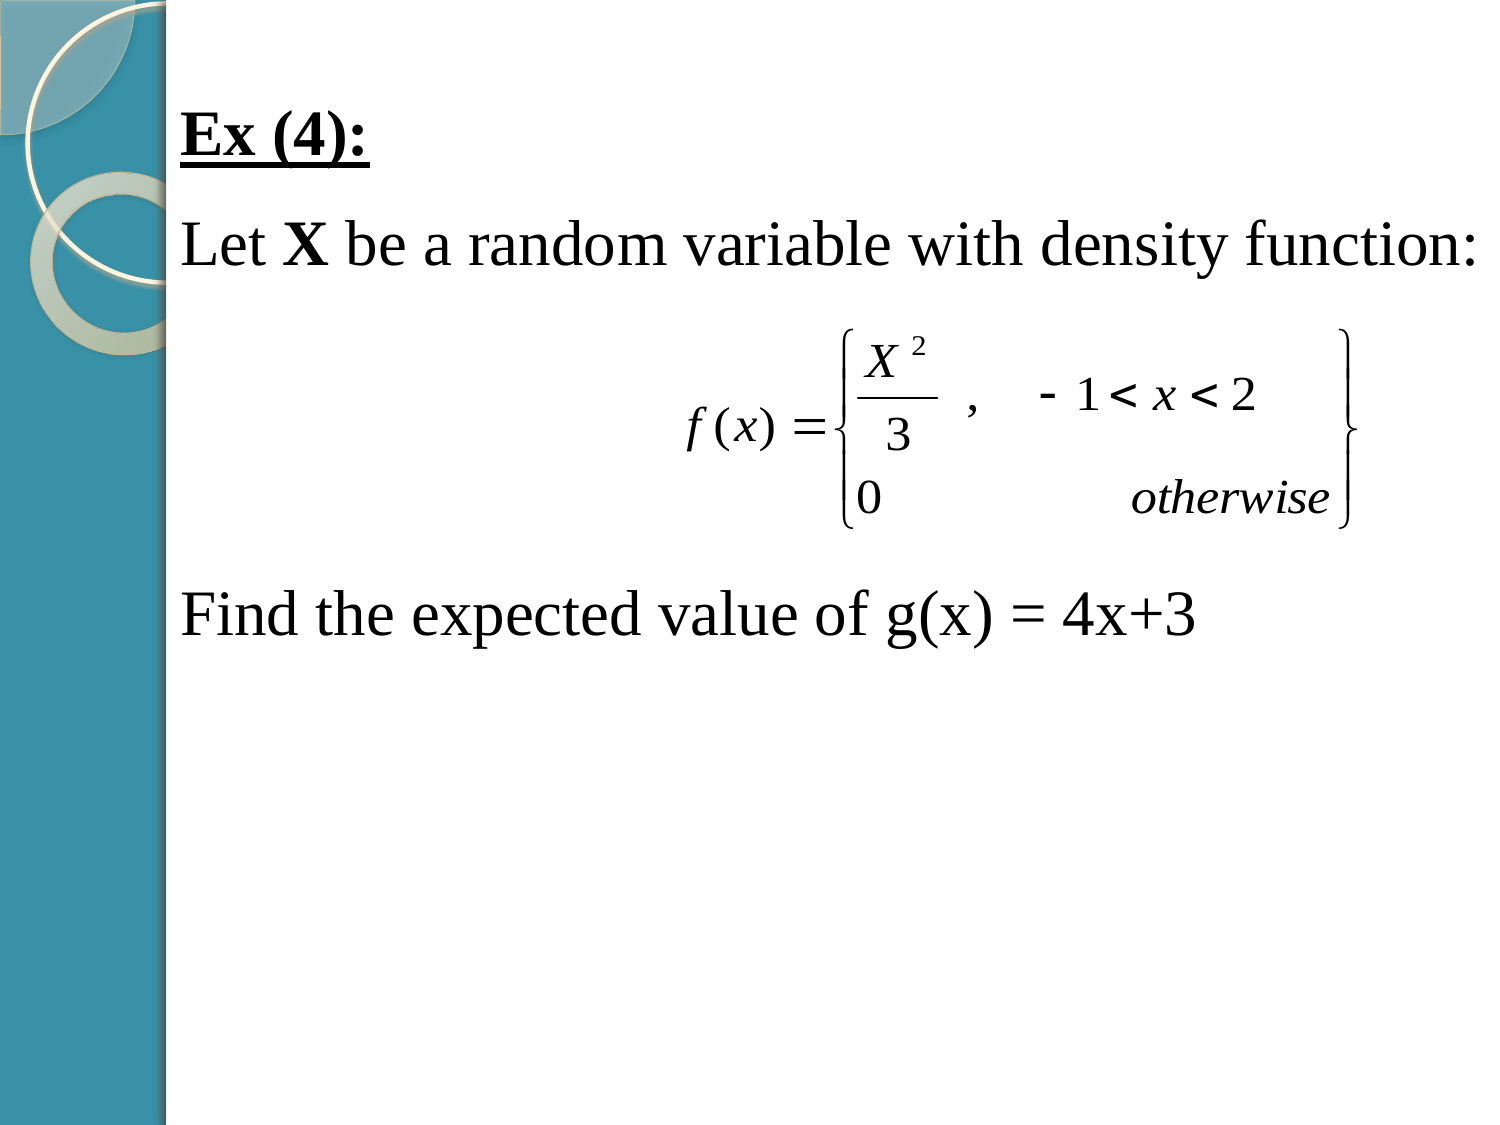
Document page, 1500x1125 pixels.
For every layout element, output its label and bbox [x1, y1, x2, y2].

text_box [179, 94, 1500, 688]
